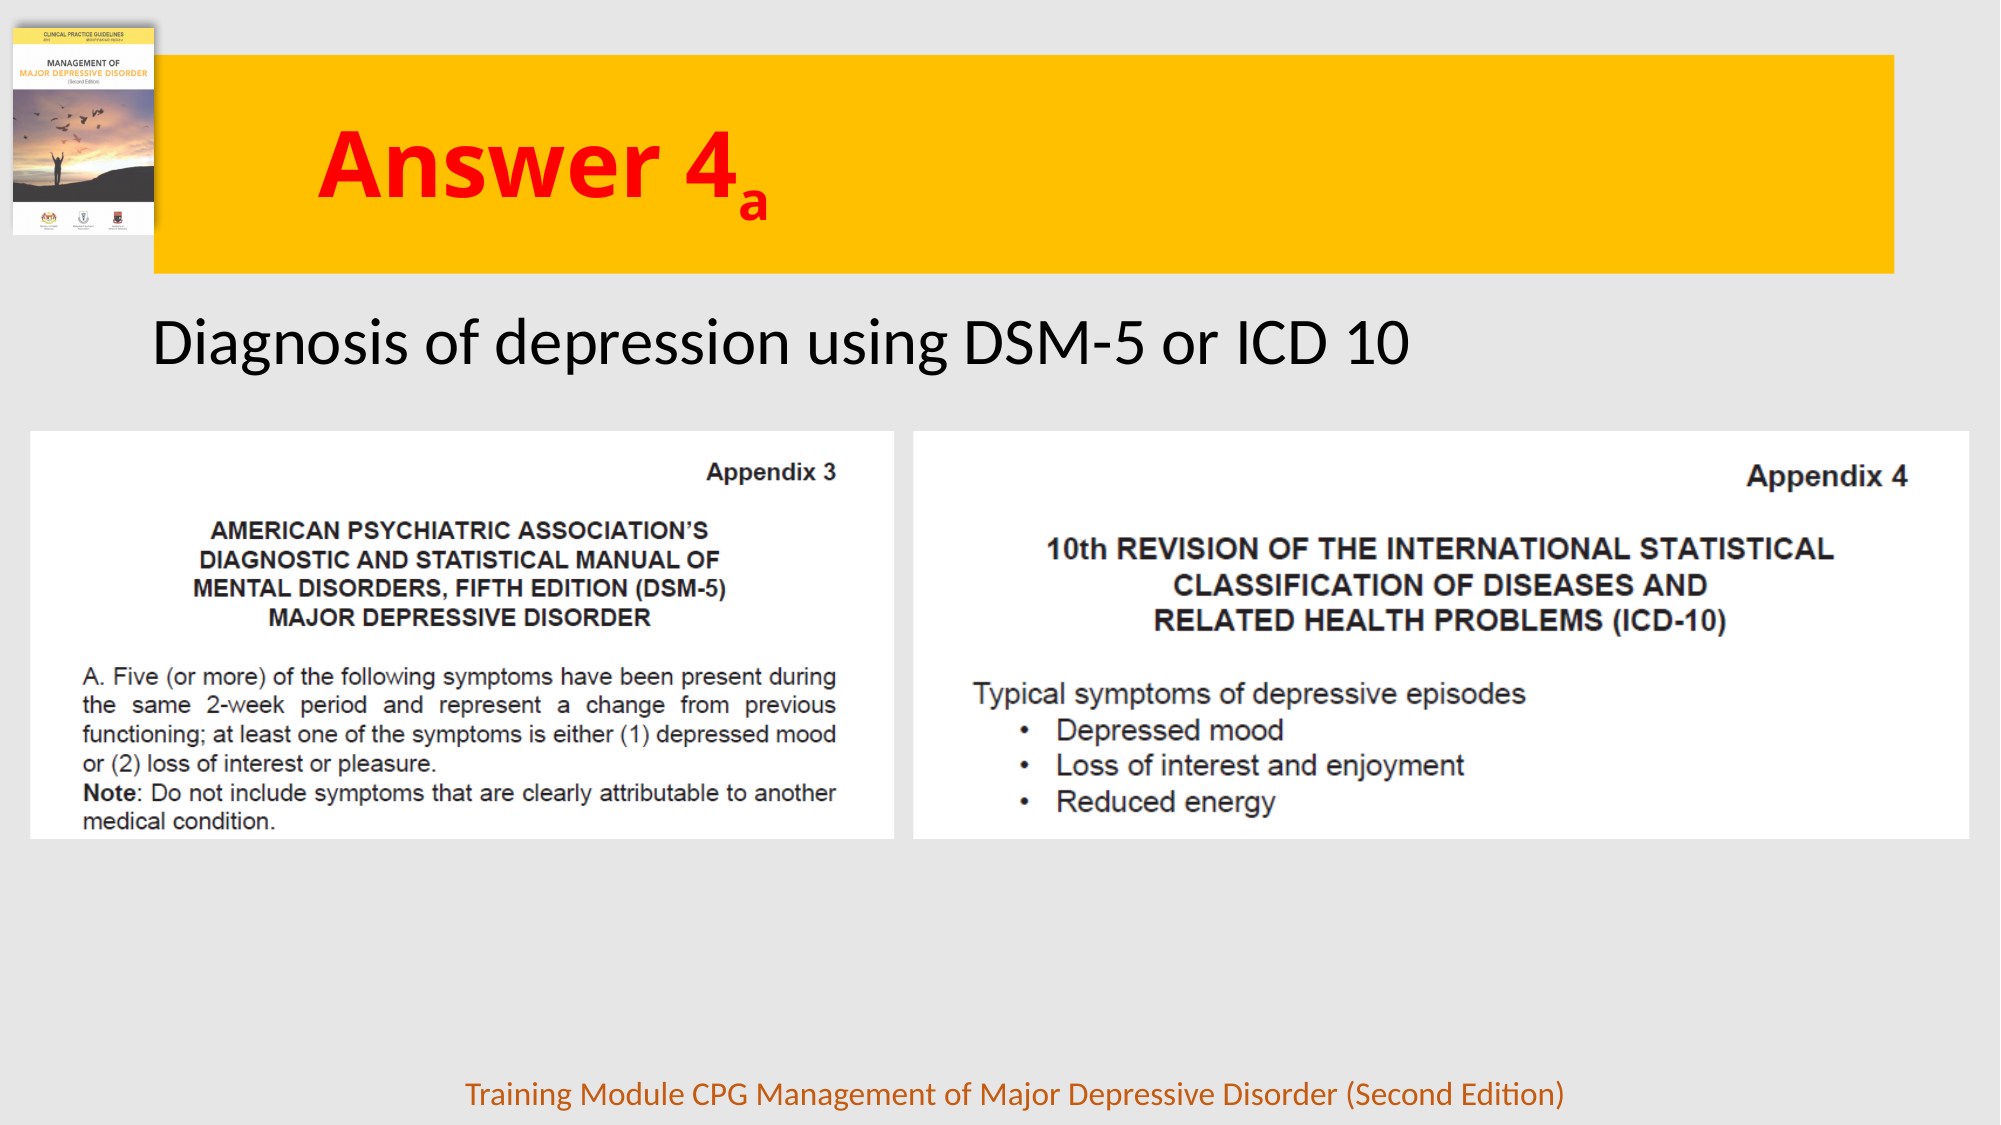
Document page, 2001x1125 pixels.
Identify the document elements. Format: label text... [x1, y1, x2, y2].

picture [30, 431, 895, 839]
picture [13, 28, 154, 235]
list Diagnosis of depression using DSM-5 or ICD 10 [137, 299, 1863, 1014]
picture [913, 431, 1970, 839]
text_box Training Module CPG Management of Major Depressive Disorder (Second Edition) [450, 1065, 1832, 1120]
title Answer 4a [153, 54, 1895, 274]
